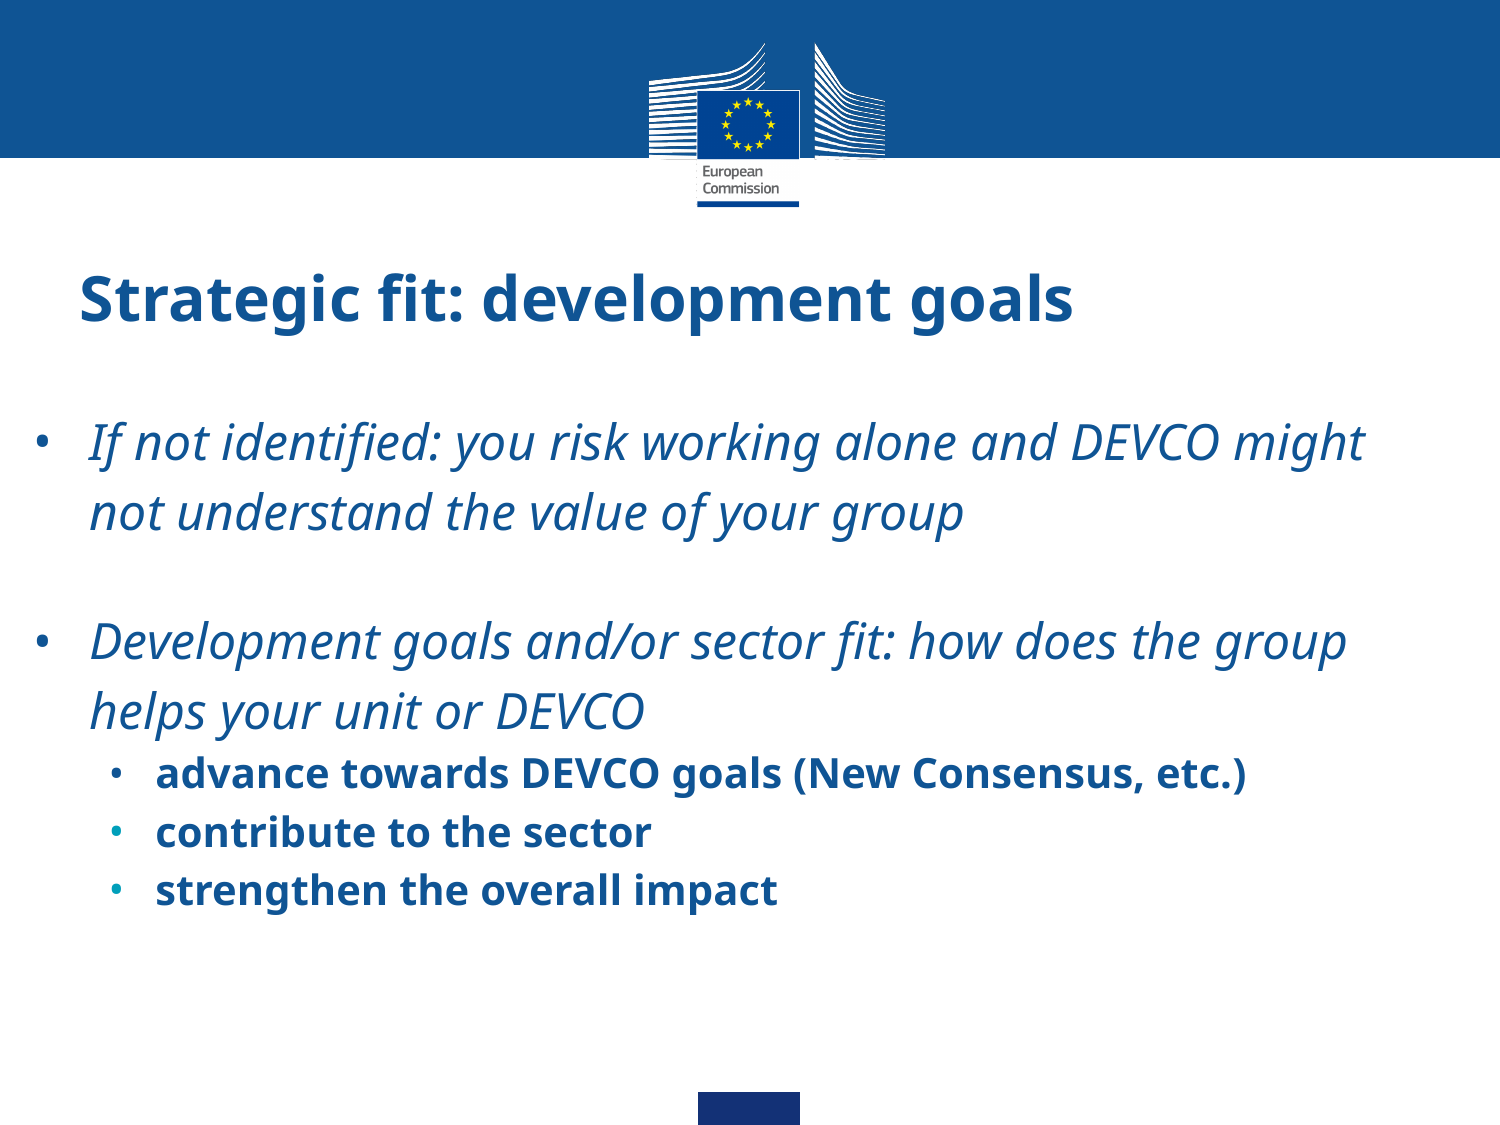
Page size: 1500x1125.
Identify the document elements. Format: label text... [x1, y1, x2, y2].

picture [649, 42, 885, 208]
list If not identified: you risk working alone and DEVCO might not understand the value of your group Development goals and/or sector fit: how does the group helps your unit or DEVCO advance towards DEVCO goals (New Consensus, etc.) contribute to the sector strengthen the overall impact [18, 393, 1462, 1008]
title Strategic fit: development goals [64, 219, 1415, 374]
